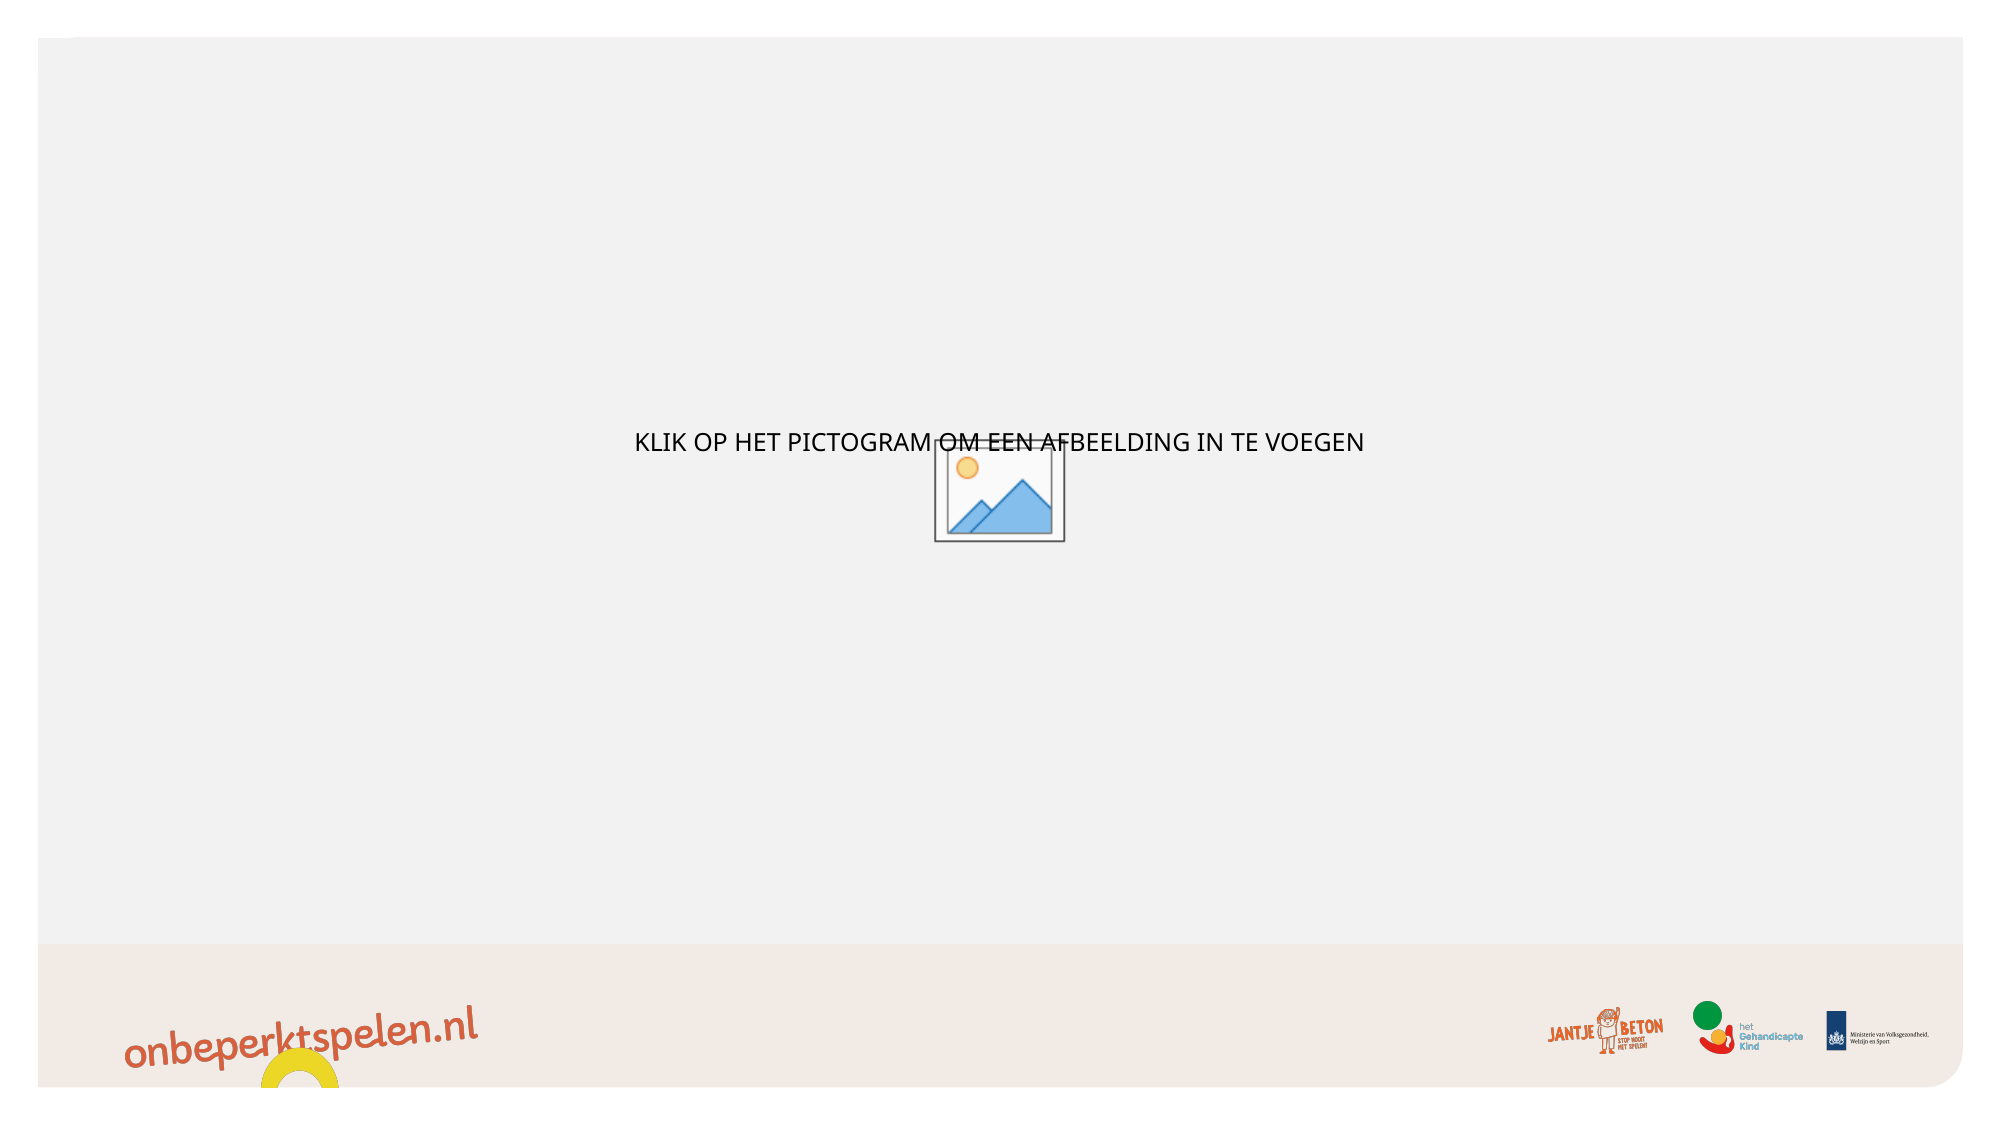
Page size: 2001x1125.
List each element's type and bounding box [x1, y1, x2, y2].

picture [1548, 1007, 1663, 1054]
picture [125, 1005, 478, 1088]
picture [1693, 1001, 1803, 1054]
picture [37, 37, 1964, 944]
picture [1817, 1011, 1938, 1060]
